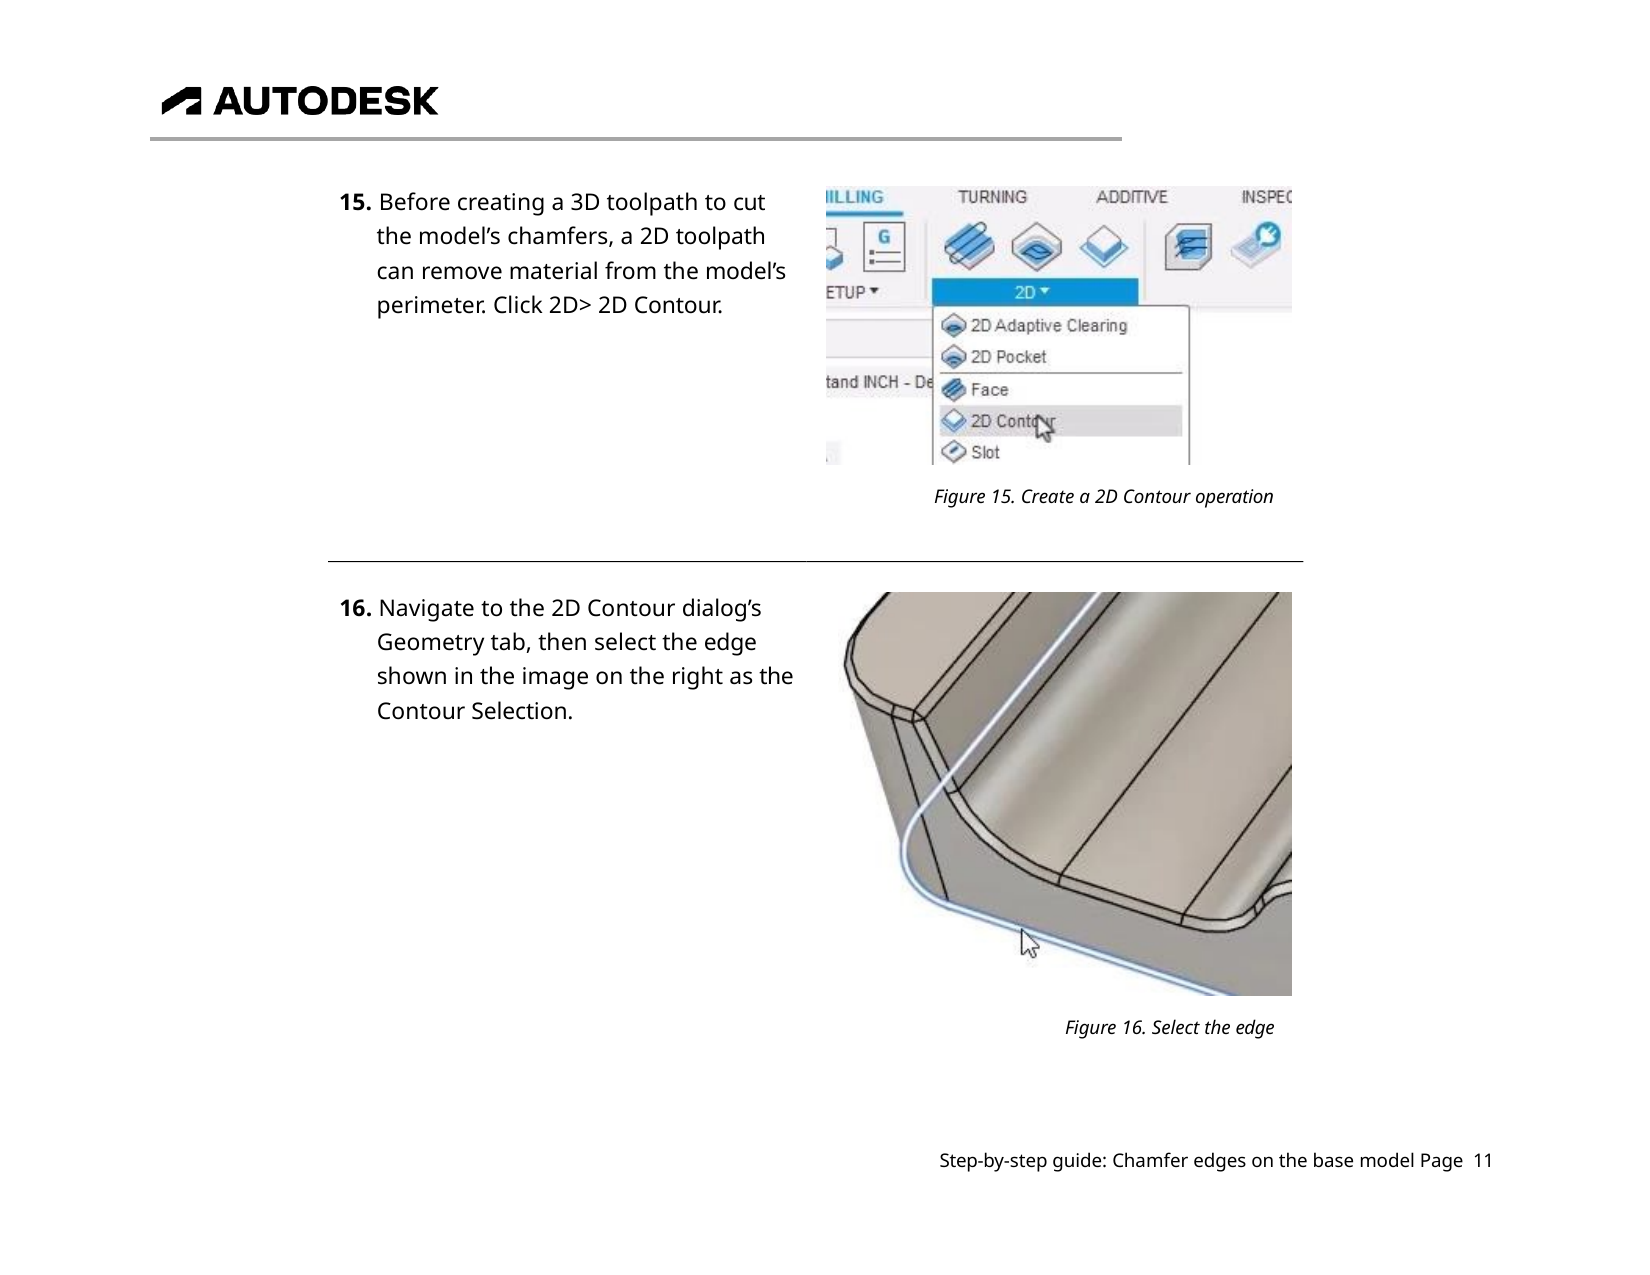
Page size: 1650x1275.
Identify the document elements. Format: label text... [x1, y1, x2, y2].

picture [161, 86, 439, 115]
text_box 15. Before creating a 3D toolpath to cut the model’s chamfers, a 2D toolpath can remove material from the model’s perimeter. Click 2D> 2D Contour. [337, 178, 789, 318]
picture [838, 591, 1292, 996]
text_box 16. Navigate to the 2D Contour dialog’s Geometry tab, then select the edge shown in the image on the right as the Contour Selection. [337, 583, 797, 725]
picture [825, 186, 1292, 465]
text_box Figure 16. Select the edge [1062, 1013, 1294, 1039]
slide_number Step-by-step guide: Chamfer edges on the base model Page 20 [937, 1145, 1509, 1275]
text_box Figure 15. Create a 2D Contour operation [932, 482, 1294, 508]
